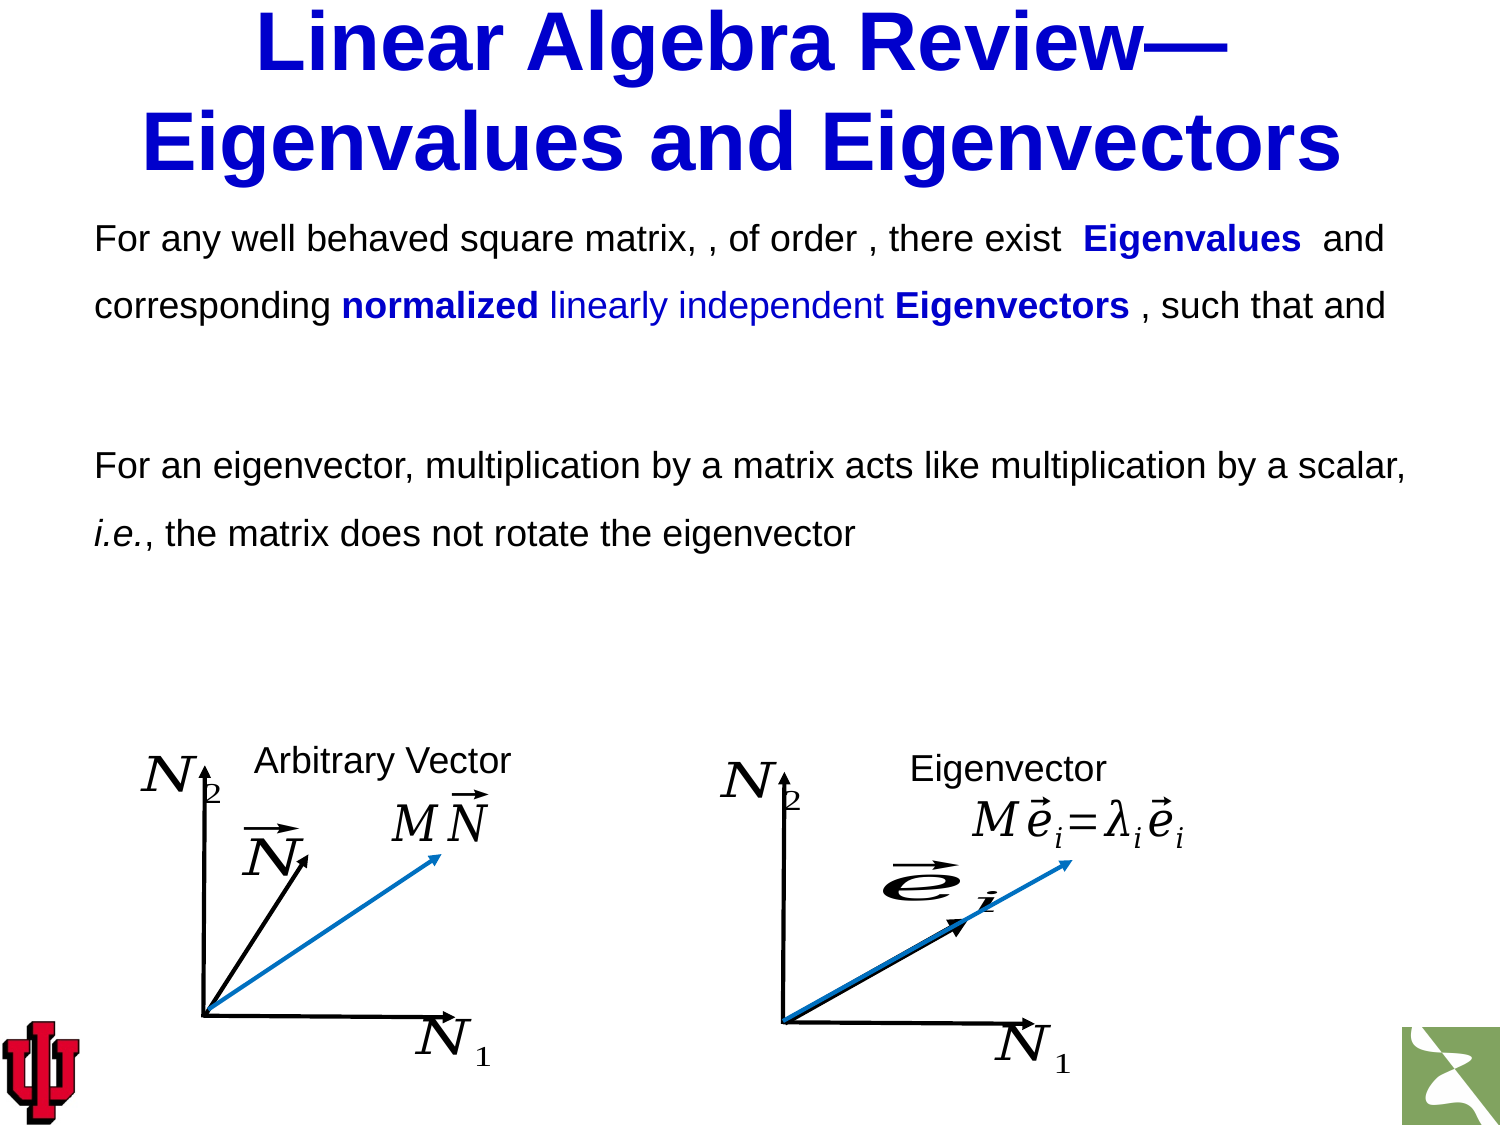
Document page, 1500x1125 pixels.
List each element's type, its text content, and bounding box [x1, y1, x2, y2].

picture [0, 1020, 80, 1125]
picture [1402, 1027, 1500, 1125]
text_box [717, 755, 1186, 1080]
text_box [137, 748, 495, 1073]
title Linear Algebra Review—Eigenvalues and Eigenvectors [67, 32, 1418, 143]
